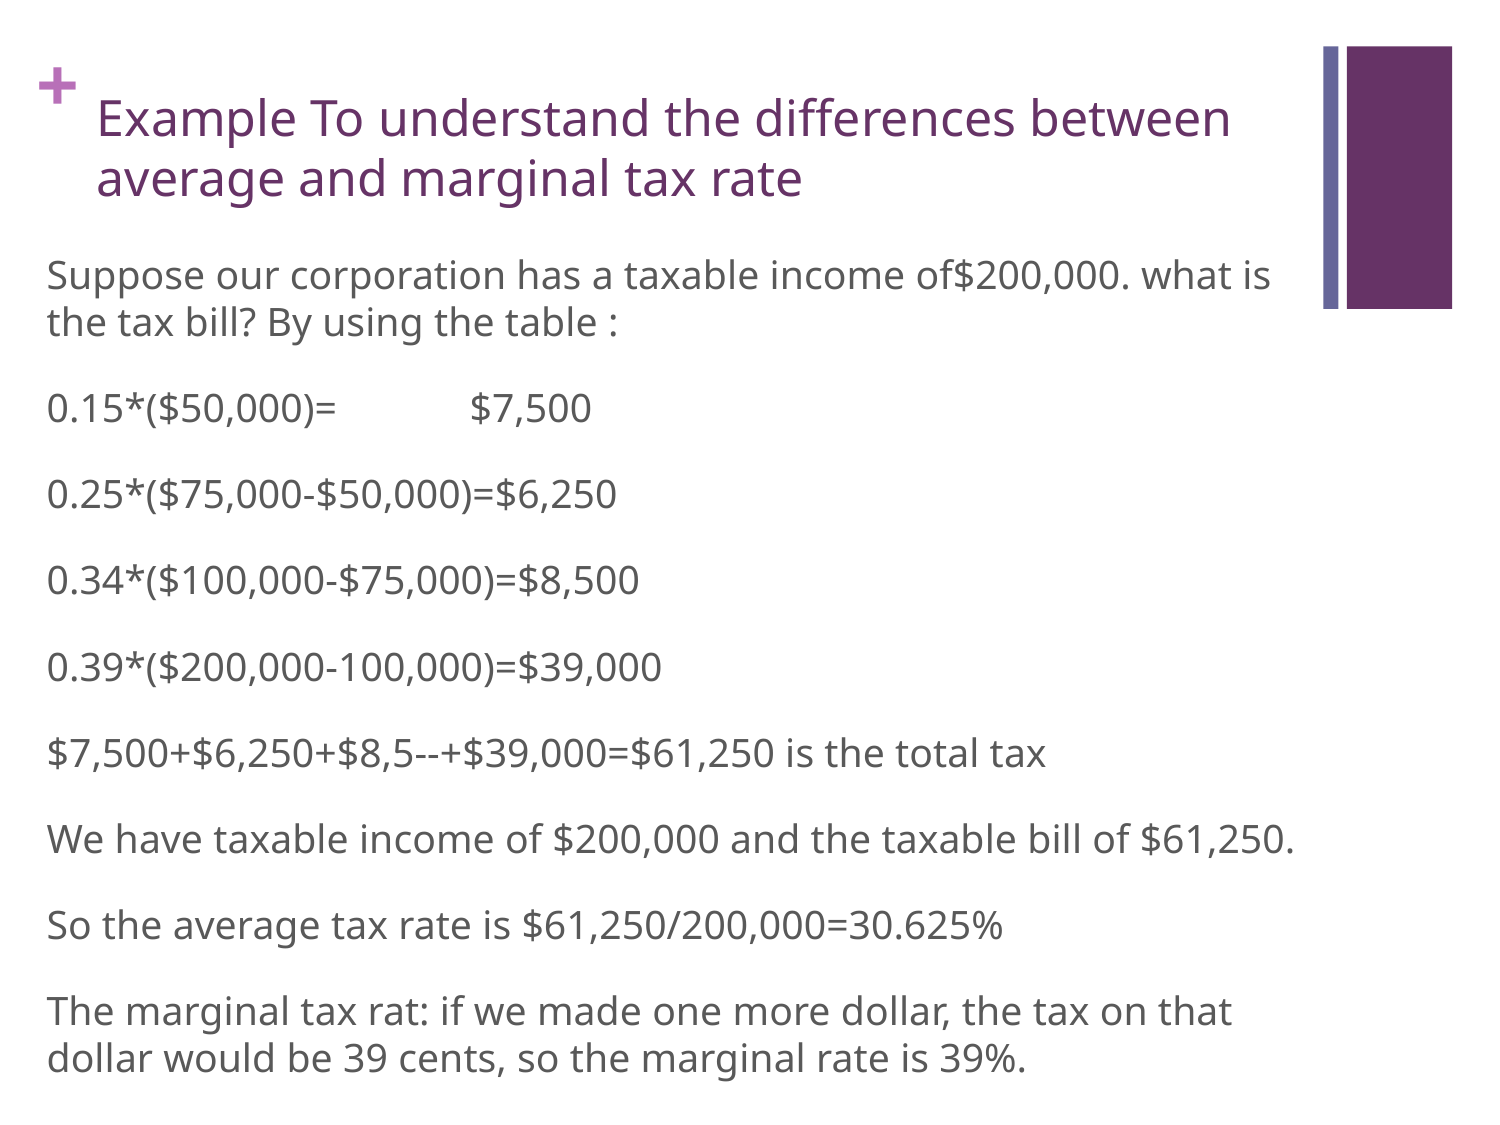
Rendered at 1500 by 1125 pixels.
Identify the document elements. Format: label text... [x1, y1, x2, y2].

list Suppose our corporation has a taxable income of$200,000. what is the tax bill? By using the table : 0.15*($50,000)= $7,500 0.25*($75,000-$50,000)=$6,250 0.34*($100,000-$75,000)=$8,500 0.39*($200,000-100,000)=$39,000 $7,500+$6,250+$8,5--+$39,000=$61,250 is the total tax We have taxable income of $200,000 and the taxable bill of $61,250. So the average tax rate is $61,250/200,000=30.625% The marginal tax rat: if we made one more dollar, the tax on that dollar would be 39 cents, so the marginal rate is 39%. [31, 242, 1322, 1103]
title Example To understand the differences between average and marginal tax rate [81, 79, 1322, 242]
